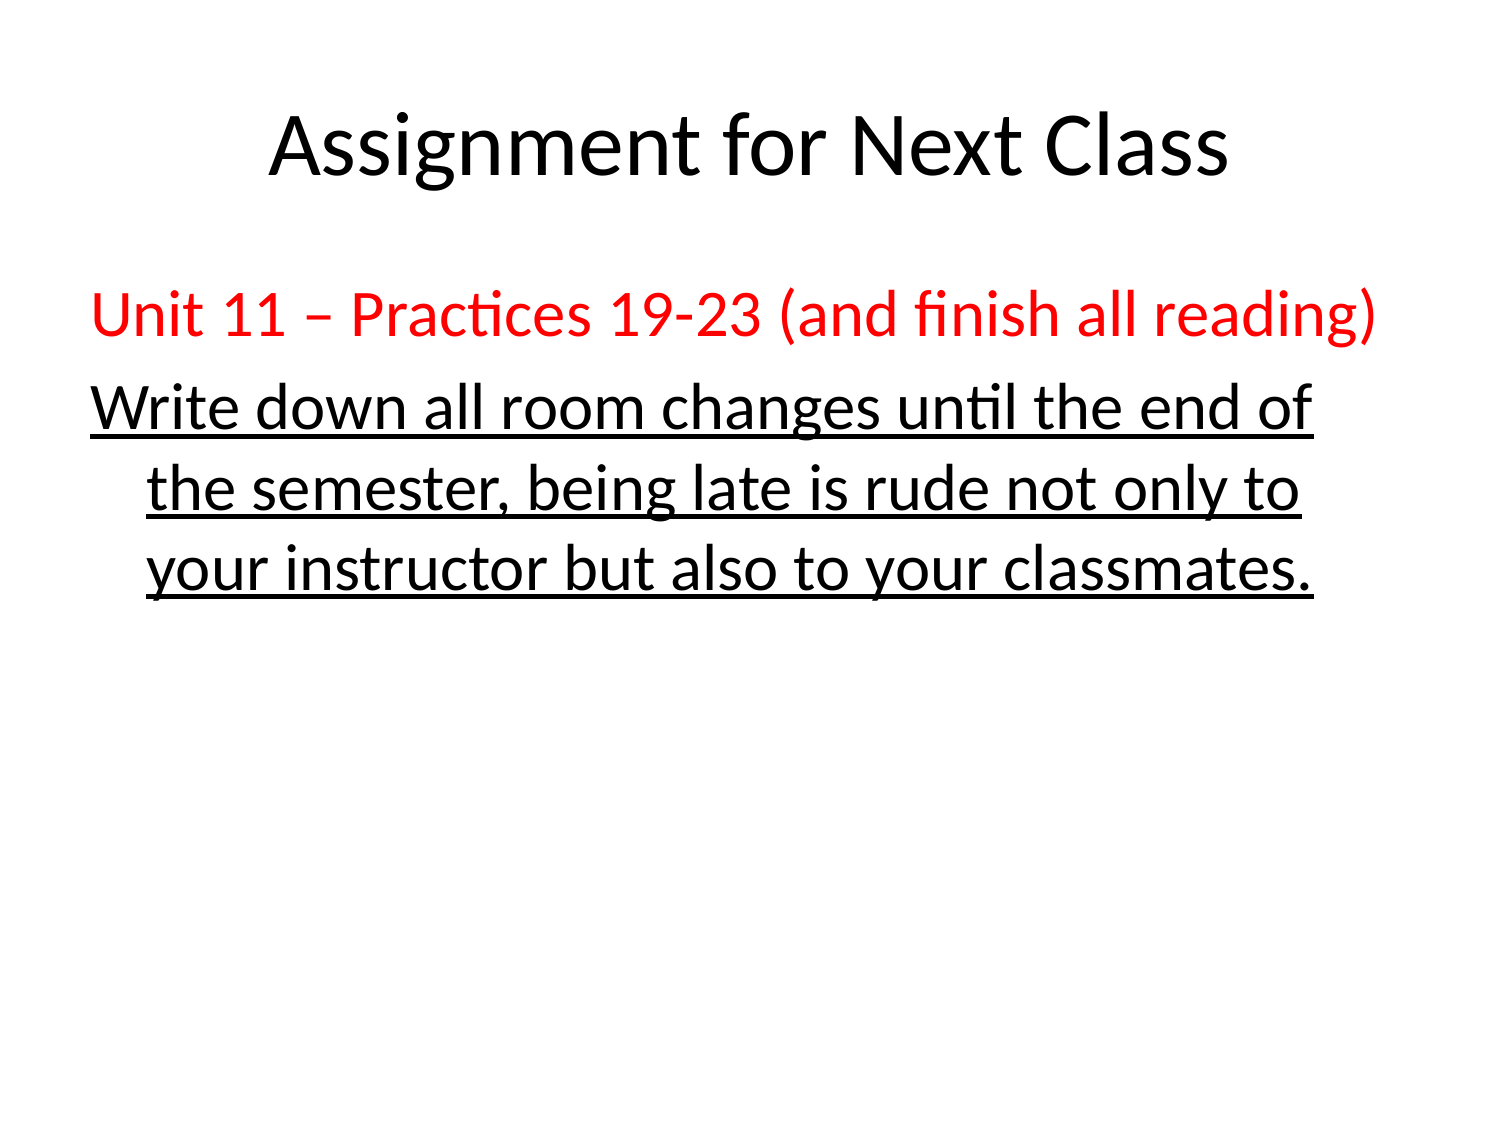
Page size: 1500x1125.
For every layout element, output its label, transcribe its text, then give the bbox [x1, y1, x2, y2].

list Unit 11 – Practices 19-23 (and finish all reading) Write down all room changes until the end of the semester, being late is rude not only to your instructor but also to your classmates. [75, 262, 1425, 1005]
title Assignment for Next Class [75, 45, 1425, 233]
